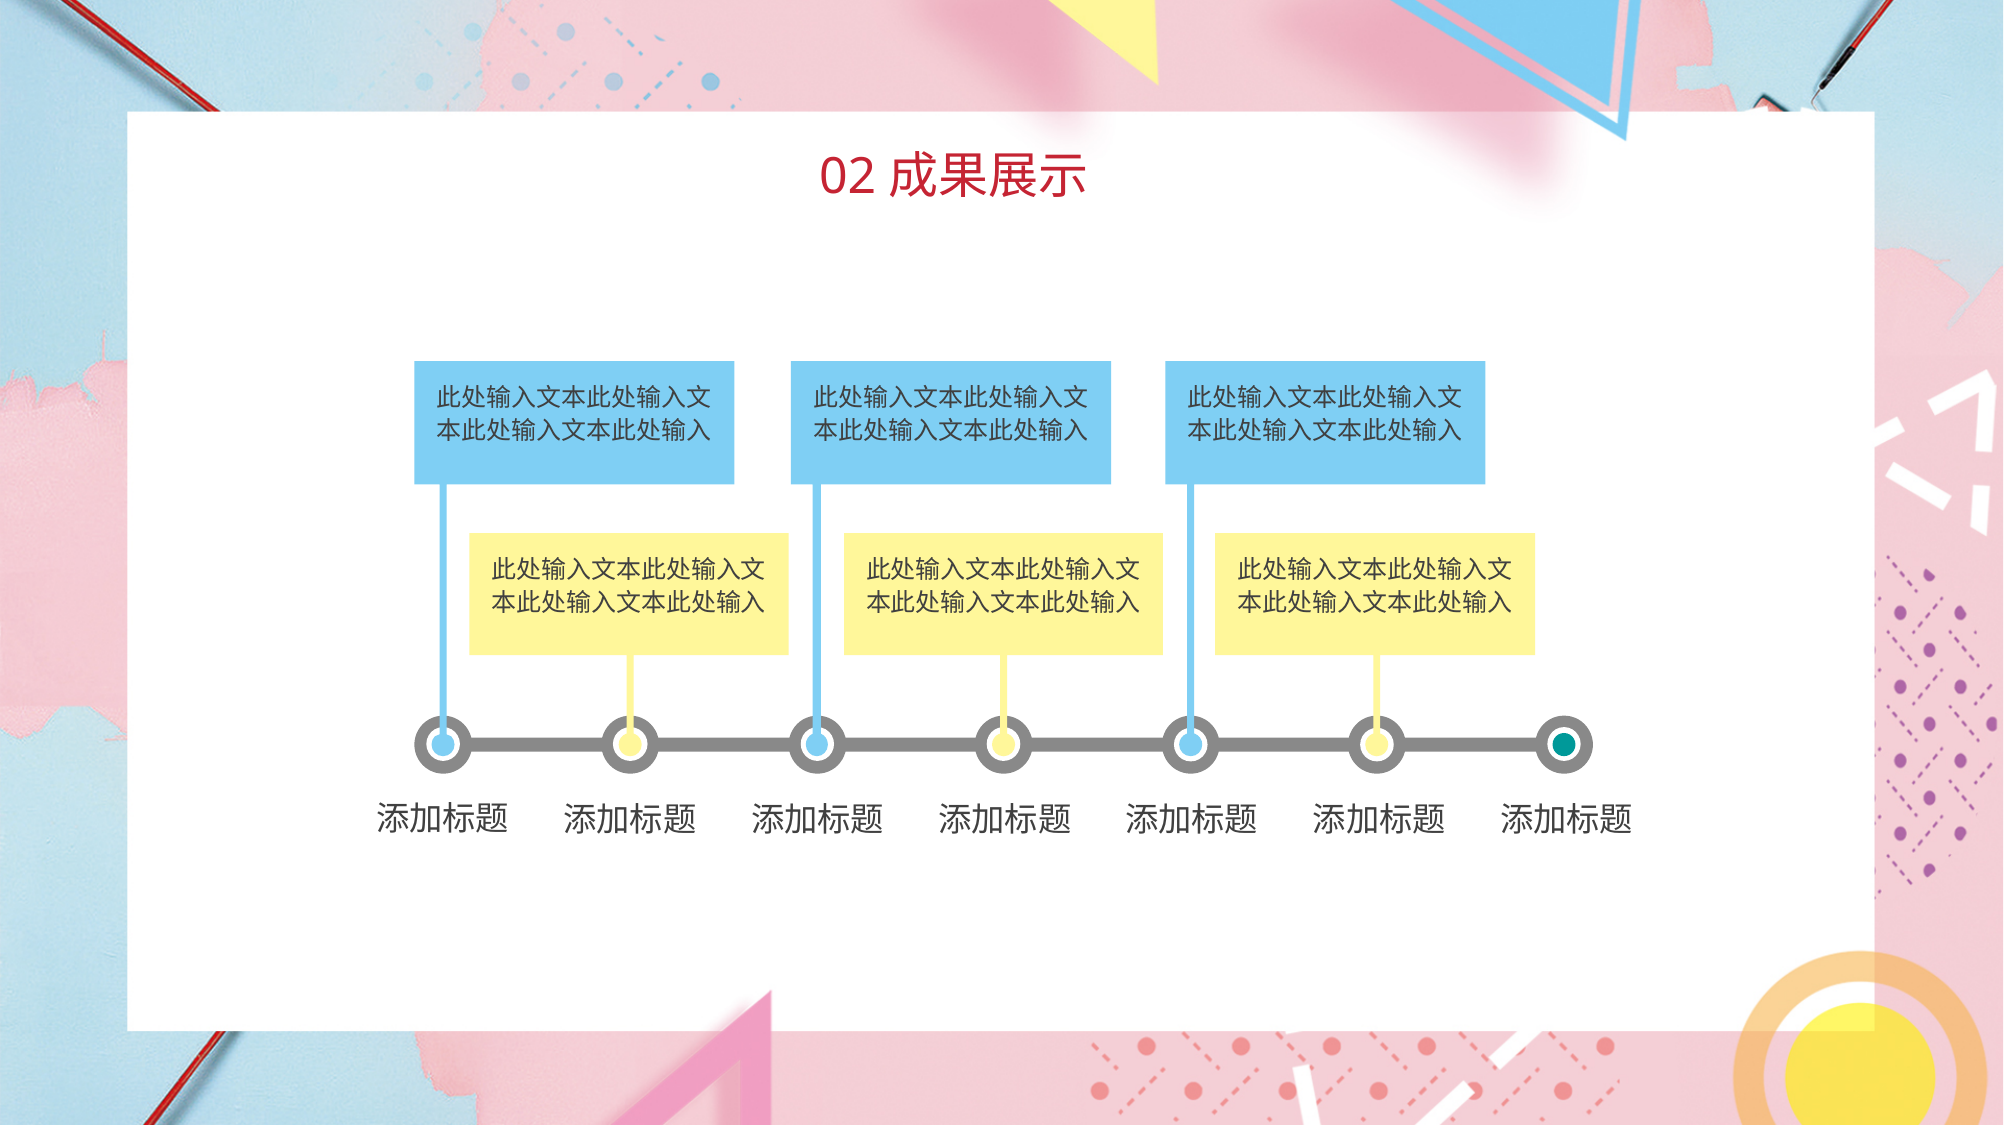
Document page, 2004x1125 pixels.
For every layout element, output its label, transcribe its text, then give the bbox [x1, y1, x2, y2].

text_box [360, 715, 1650, 847]
text_box 02成果展示 [804, 136, 1199, 212]
picture [0, 0, 2004, 1125]
text_box 此处输入文本此处输入文本此处输入文本此处输入 [790, 361, 1112, 713]
text_box 此处输入文本此处输入文本此处输入文本此处输入 [414, 361, 735, 713]
text_box 此处输入文本此处输入文本此处输入文本此处输入 [1215, 533, 1536, 713]
text_box 此处输入文本此处输入文本此处输入文本此处输入 [844, 533, 1163, 713]
text_box 此处输入文本此处输入文本此处输入文本此处输入 [1165, 361, 1486, 713]
text_box 此处输入文本此处输入文本此处输入文本此处输入 [469, 533, 789, 713]
